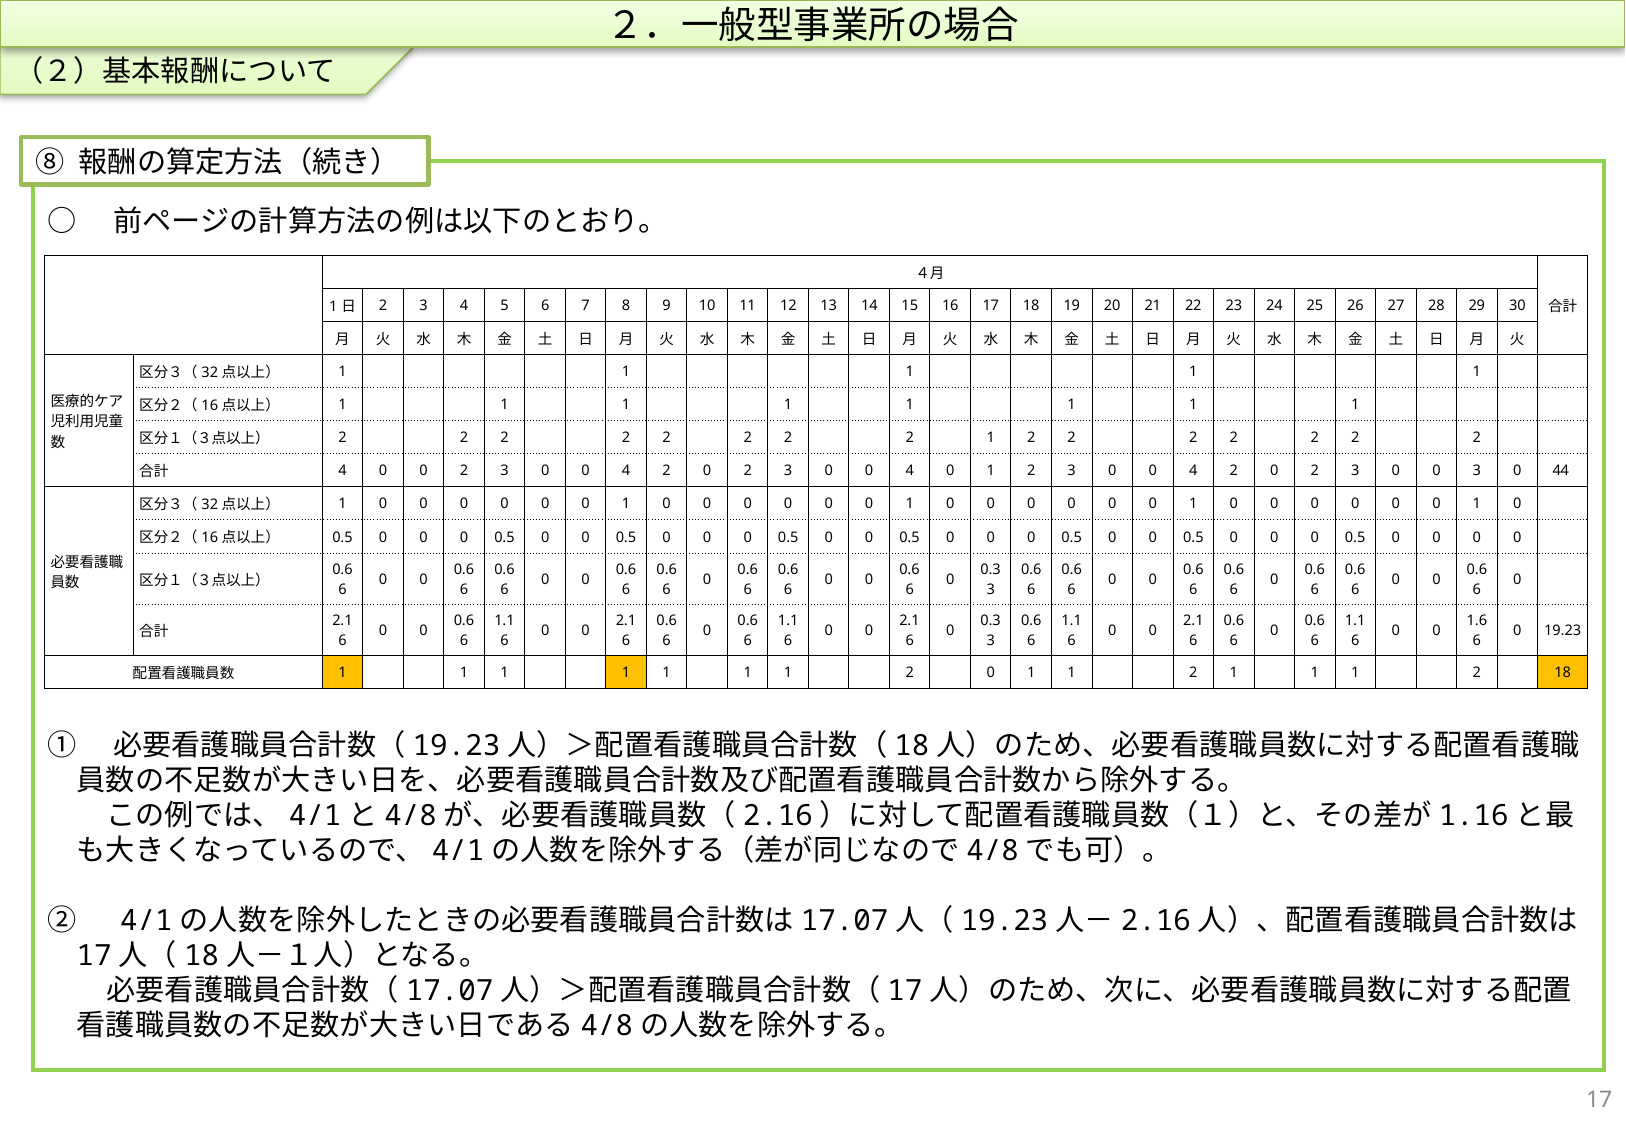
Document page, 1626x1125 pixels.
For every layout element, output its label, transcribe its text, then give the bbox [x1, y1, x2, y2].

table_cell [728, 388, 767, 421]
table_cell 0.66 [647, 553, 686, 604]
table_cell 1.66 [1457, 604, 1497, 655]
table_cell 0.33 [971, 604, 1010, 655]
table_cell 15 [890, 289, 929, 321]
table_cell 2 [1295, 454, 1335, 486]
table_cell [647, 388, 686, 421]
table_cell 2 [1214, 454, 1254, 486]
table_cell 0.66 [323, 553, 362, 604]
table_cell 1 [647, 656, 686, 688]
table_cell 配置看護職員数 [45, 656, 322, 688]
table_cell 月 [606, 322, 646, 354]
table_cell 0 [485, 487, 524, 520]
table_cell 月 [890, 322, 929, 354]
table_cell 0.66 [606, 553, 646, 604]
table_cell 27 [1376, 289, 1416, 321]
table_cell 0 [971, 520, 1010, 553]
table_cell 0.66 [1011, 604, 1051, 655]
table_cell 2 [1011, 421, 1051, 454]
table_cell 3 [404, 289, 443, 321]
table_cell 0 [728, 487, 767, 520]
table_cell 0.5 [323, 520, 362, 553]
table_cell 0 [363, 604, 403, 655]
table_cell 1 [1336, 656, 1375, 688]
table_cell 1 [890, 355, 929, 388]
table_cell 2.16 [1174, 604, 1213, 655]
table_cell 0.66 [1295, 553, 1335, 604]
table_cell [1133, 388, 1173, 421]
table_cell 0 [930, 553, 970, 604]
table_cell 24 [1255, 289, 1294, 321]
table_cell [444, 388, 484, 421]
table_cell [809, 421, 848, 454]
table_cell 日 [1417, 322, 1456, 354]
table_cell 火 [1214, 322, 1254, 354]
table_cell 1 [1214, 656, 1254, 688]
table_cell 0 [1417, 487, 1456, 520]
table_cell 1 [485, 388, 524, 421]
table_cell 0 [647, 487, 686, 520]
table_cell 0.66 [485, 553, 524, 604]
table_cell 12 [768, 289, 808, 321]
table_cell 0 [404, 520, 443, 553]
table_cell [809, 388, 848, 421]
table_cell 2 [1295, 421, 1335, 454]
table_cell 16 [930, 289, 970, 321]
table_cell 17 [971, 289, 1010, 321]
table_cell 0 [849, 520, 889, 553]
table_cell 3 [1457, 454, 1497, 486]
table_cell [1336, 355, 1375, 388]
table_cell [566, 421, 605, 454]
table_cell 4 [890, 454, 929, 486]
table_cell 日 [1133, 322, 1173, 354]
table_cell 4 [323, 454, 362, 486]
table_cell [1133, 656, 1173, 688]
table_cell 1 [606, 487, 646, 520]
table_cell [363, 656, 403, 688]
table_cell 0 [404, 487, 443, 520]
table_cell 0 [1133, 553, 1173, 604]
table_cell 水 [404, 322, 443, 354]
table_cell 2 [728, 421, 767, 454]
table_cell 0.5 [1174, 520, 1213, 553]
table_cell 0 [849, 553, 889, 604]
table_cell 0.5 [606, 520, 646, 553]
table_cell [363, 355, 403, 388]
slide_number 16 [1248, 1070, 1625, 1125]
table_cell 1 [1174, 487, 1213, 520]
table_cell 1 [323, 388, 362, 421]
table_cell [1376, 656, 1416, 688]
table_cell 0 [1255, 553, 1294, 604]
table_cell 1 [1457, 487, 1497, 520]
table_cell 木 [1295, 322, 1335, 354]
table_cell 木 [444, 322, 484, 354]
table_cell 0 [1214, 520, 1254, 553]
table_cell 水 [1255, 322, 1294, 354]
table_cell [687, 388, 727, 421]
table_cell [1376, 388, 1416, 421]
table_cell 0 [1255, 487, 1294, 520]
table_cell [930, 355, 970, 388]
table_cell 日 [566, 322, 605, 354]
table_cell [1417, 388, 1456, 421]
table_cell 18 [1011, 289, 1051, 321]
table_cell 土 [1376, 322, 1416, 354]
table_cell 0 [1376, 604, 1416, 655]
table_cell 1 [1174, 388, 1213, 421]
table_cell 2 [768, 421, 808, 454]
table_cell 土 [809, 322, 848, 354]
table_cell [1214, 388, 1254, 421]
table_cell 18 [1538, 656, 1587, 688]
table_cell 13 [809, 289, 848, 321]
table_cell 19.23 [1538, 604, 1587, 655]
table_cell 3 [1052, 454, 1092, 486]
table_cell 0 [1376, 520, 1416, 553]
table_cell [1093, 656, 1132, 688]
table_cell 火 [363, 322, 403, 354]
table_cell 2 [444, 454, 484, 486]
table_cell [1417, 421, 1456, 454]
table_cell [525, 656, 565, 688]
table_cell 0 [849, 454, 889, 486]
table_cell 2.16 [606, 604, 646, 655]
table_cell 1 [606, 388, 646, 421]
table_cell 0 [930, 520, 970, 553]
table_cell 0 [1011, 487, 1051, 520]
text_box ⑧ 報酬の算定方法（続き） [19, 135, 431, 187]
table_header 合計 [1538, 256, 1587, 354]
table_cell 6 [525, 289, 565, 321]
table_cell 0 [647, 520, 686, 553]
table_cell 0 [363, 454, 403, 486]
table_cell 水 [687, 322, 727, 354]
table_cell [1498, 388, 1537, 421]
table_cell 0 [1011, 520, 1051, 553]
table_cell [971, 355, 1010, 388]
table_cell 0.66 [768, 553, 808, 604]
table_cell [930, 656, 970, 688]
table_cell 2 [728, 454, 767, 486]
table_cell 0 [849, 604, 889, 655]
table_cell 0.66 [1336, 553, 1375, 604]
table_cell 0.5 [1052, 520, 1092, 553]
table_cell [1093, 388, 1132, 421]
table_cell 0 [1133, 487, 1173, 520]
table_cell 1 [323, 487, 362, 520]
table_cell [363, 421, 403, 454]
table_cell 0 [809, 553, 848, 604]
table_cell 3 [768, 454, 808, 486]
table_cell 0.66 [728, 604, 767, 655]
table_cell 0 [930, 604, 970, 655]
table_cell 2 [1457, 656, 1497, 688]
table_cell 0 [566, 487, 605, 520]
table_cell [1255, 421, 1294, 454]
table_cell [444, 355, 484, 388]
table_cell 1 [728, 656, 767, 688]
table_cell 0 [1457, 520, 1497, 553]
table_cell [809, 656, 848, 688]
table_cell 28 [1417, 289, 1456, 321]
text_box （２）基本報酬について [0, 56, 404, 96]
table_cell 0 [1255, 520, 1294, 553]
table_cell 0.66 [444, 553, 484, 604]
table_cell 火 [647, 322, 686, 354]
table_cell [1295, 355, 1335, 388]
table_cell 0 [687, 520, 727, 553]
table_cell 0.66 [647, 604, 686, 655]
table_cell 0.5 [768, 520, 808, 553]
table_cell 区分２（16点以上） [134, 520, 322, 553]
table_header ４月 [323, 256, 1537, 288]
text_box ○ 前ページの計算方法の例は以下のとおり。 ① 必要看護職員合計数（19.23人）＞配置看護職員合計数（18人）のため、必要看護職員数に対する配置看護職員数の不足数が大きい日を、必要看護職員合計数及び配置看護職員合計数から除外する。 この例では、4/1と4/8が、必要看護職員数（2.16）に対して配置看護職員数（１）と、その差が1.16と最も大きくなっているので、4/1の人数を除外する（差が同じなので4/8でも可）。 ② 4/1の人数を除外したときの必要看護職員合計数は17.07人（19.23人－2.16人）、配置看護職員合計数は17人（18人－１人）となる。 必要看護職員合計数（17.07人）＞配置看護職員合計数（17人）のため、次に、必要看護職員数に対する配置看護職員数の不足数が大きい日である4/8の人数を除外する。 [32, 160, 1604, 1071]
table_cell 0.66 [1011, 553, 1051, 604]
table_cell [404, 388, 443, 421]
table_cell [1214, 355, 1254, 388]
text_box ２．一般型事業所の場合 [0, 0, 1625, 48]
table_cell [849, 656, 889, 688]
table_cell 0 [1376, 487, 1416, 520]
table_cell [1295, 388, 1335, 421]
table_cell 22 [1174, 289, 1213, 321]
table_cell [1255, 388, 1294, 421]
table_cell 0 [1093, 553, 1132, 604]
table_cell 1.16 [768, 604, 808, 655]
table_cell 2 [1174, 656, 1213, 688]
table_cell 20 [1093, 289, 1132, 321]
table_cell [1498, 656, 1537, 688]
table_cell 0 [930, 487, 970, 520]
table_cell 0 [363, 553, 403, 604]
table_cell [849, 421, 889, 454]
table_cell 土 [1093, 322, 1132, 354]
table_cell 1 [971, 454, 1010, 486]
table_cell 0 [1498, 487, 1537, 520]
table_cell 2 [1336, 421, 1375, 454]
table_cell 0 [971, 487, 1010, 520]
table_cell 1 [485, 656, 524, 688]
table_cell [566, 656, 605, 688]
table_cell [1376, 355, 1416, 388]
table_cell 1 [606, 355, 646, 388]
table_cell 区分２（16点以上） [134, 388, 322, 421]
table_cell 0 [1255, 604, 1294, 655]
table_cell 0 [768, 487, 808, 520]
table_cell 金 [768, 322, 808, 354]
table_cell 2.16 [323, 604, 362, 655]
table_cell 0.66 [1052, 553, 1092, 604]
table_cell [1538, 355, 1587, 388]
table_cell [1538, 421, 1587, 454]
table_cell [1255, 355, 1294, 388]
table_cell [1457, 388, 1497, 421]
table_cell 1.16 [485, 604, 524, 655]
table_cell 1 [890, 388, 929, 421]
table_cell 1 [768, 656, 808, 688]
table_cell 区分３（32点以上） [134, 355, 322, 388]
table_cell 3 [485, 454, 524, 486]
table_cell 0 [687, 553, 727, 604]
table_cell 2 [890, 421, 929, 454]
table_cell 0 [1052, 487, 1092, 520]
table_cell 0 [1498, 520, 1537, 553]
table_cell 2 [1457, 421, 1497, 454]
table_cell 0 [1376, 553, 1416, 604]
table_cell 0.5 [485, 520, 524, 553]
table_cell 2.16 [890, 604, 929, 655]
table_cell 44 [1538, 454, 1587, 486]
table_cell 0 [1417, 454, 1456, 486]
table_cell [566, 355, 605, 388]
table_cell 1 [606, 656, 646, 688]
table_cell 0 [1295, 487, 1335, 520]
table_cell 0 [1417, 553, 1456, 604]
table_cell 2 [606, 421, 646, 454]
table_cell [404, 421, 443, 454]
table_cell 2 [647, 421, 686, 454]
table_cell [1498, 355, 1537, 388]
table_cell 月 [323, 322, 362, 354]
table_cell 0 [1417, 520, 1456, 553]
table_cell 0 [363, 520, 403, 553]
table_cell 0 [1498, 553, 1537, 604]
table_cell 月 [1457, 322, 1497, 354]
table_cell 0 [525, 520, 565, 553]
table_cell [363, 388, 403, 421]
table_cell 0 [404, 553, 443, 604]
table_cell 合計 [134, 604, 322, 655]
table_cell 1 [1052, 656, 1092, 688]
table_cell [1133, 355, 1173, 388]
table_cell 19 [1052, 289, 1092, 321]
table_cell 0 [1133, 454, 1173, 486]
table_cell 0 [687, 487, 727, 520]
table_cell 1日 [323, 289, 362, 321]
table_cell 0 [1093, 487, 1132, 520]
table_cell [687, 656, 727, 688]
table_cell 火 [930, 322, 970, 354]
table_cell 23 [1214, 289, 1254, 321]
table_cell 0 [525, 454, 565, 486]
table_cell 2 [1011, 454, 1051, 486]
table_cell 25 [1295, 289, 1335, 321]
table_cell [525, 421, 565, 454]
table_cell 11 [728, 289, 767, 321]
table_cell 0 [809, 520, 848, 553]
table_cell 0 [566, 520, 605, 553]
table_cell 10 [687, 289, 727, 321]
table_cell 4 [444, 289, 484, 321]
table_cell 0 [1498, 454, 1537, 486]
table_cell 0 [1093, 454, 1132, 486]
table_cell 日 [849, 322, 889, 354]
table_cell 0 [1133, 604, 1173, 655]
table_cell 26 [1336, 289, 1375, 321]
table_cell 木 [728, 322, 767, 354]
table_cell 0.66 [1214, 553, 1254, 604]
table_cell 金 [485, 322, 524, 354]
table_cell 29 [1457, 289, 1497, 321]
table_cell 0 [809, 487, 848, 520]
table_cell 1 [1011, 656, 1051, 688]
table_cell 0.66 [1214, 604, 1254, 655]
table_cell 1 [323, 355, 362, 388]
table_cell 1 [971, 421, 1010, 454]
table_cell [1011, 355, 1051, 388]
table_cell 0 [1498, 604, 1537, 655]
table_cell [930, 421, 970, 454]
table_cell 水 [971, 322, 1010, 354]
table_cell 2 [647, 454, 686, 486]
table_cell 4 [606, 454, 646, 486]
table_cell 0 [525, 604, 565, 655]
table_cell 0.66 [1174, 553, 1213, 604]
table_cell 0 [525, 487, 565, 520]
table_cell 2 [323, 421, 362, 454]
table_cell 30 [1498, 289, 1537, 321]
table_cell 1 [444, 656, 484, 688]
table_cell 0.5 [890, 520, 929, 553]
table_cell 区分１（３点以上） [134, 421, 322, 454]
table_cell 2 [1052, 421, 1092, 454]
table_cell [1376, 421, 1416, 454]
table_cell 0 [1214, 487, 1254, 520]
table_cell [687, 355, 727, 388]
table_cell 0 [566, 454, 605, 486]
table_cell 1 [1457, 355, 1497, 388]
table_cell [1133, 421, 1173, 454]
table_cell 9 [647, 289, 686, 321]
table_cell 1 [1052, 388, 1092, 421]
table_cell [930, 388, 970, 421]
table_cell 0 [728, 520, 767, 553]
table_cell 必要看護職員数 [45, 487, 133, 655]
table_cell 0 [971, 656, 1010, 688]
table_cell 0 [687, 604, 727, 655]
table_cell 0.66 [1457, 553, 1497, 604]
table_cell 0 [1295, 520, 1335, 553]
table_cell 金 [1336, 322, 1375, 354]
table_cell [768, 355, 808, 388]
table_cell 0 [809, 454, 848, 486]
table_cell [404, 656, 443, 688]
table_cell [1052, 355, 1092, 388]
table_cell 0 [809, 604, 848, 655]
table_cell [1498, 421, 1537, 454]
table_cell [566, 388, 605, 421]
table_cell 0 [566, 553, 605, 604]
table_cell 0 [1133, 520, 1173, 553]
table_cell 金 [1052, 322, 1092, 354]
table_cell [1011, 388, 1051, 421]
table_cell 区分１（３点以上） [134, 553, 322, 604]
table_cell 0 [687, 454, 727, 486]
table_cell [971, 388, 1010, 421]
table_cell 1 [323, 656, 362, 688]
table_cell 区分３（32点以上） [134, 487, 322, 520]
table_cell 5 [485, 289, 524, 321]
table_cell 21 [1133, 289, 1173, 321]
table_cell 医療的ケア児利用児童数 [45, 355, 133, 486]
table_cell 0 [1093, 520, 1132, 553]
table_cell 2 [485, 421, 524, 454]
table_cell [1093, 421, 1132, 454]
table_cell 2 [1174, 421, 1213, 454]
table_cell 3 [1336, 454, 1375, 486]
table_cell 2 [1214, 421, 1254, 454]
table_cell 2 [444, 421, 484, 454]
table_cell [849, 388, 889, 421]
table_cell 合計 [134, 454, 322, 486]
table_cell 0 [444, 520, 484, 553]
table_cell 0.5 [1336, 520, 1375, 553]
table_cell 0 [1376, 454, 1416, 486]
table_cell 0.33 [971, 553, 1010, 604]
table_cell 0 [444, 487, 484, 520]
table_cell [1538, 553, 1587, 604]
table_cell [525, 355, 565, 388]
table_cell 0.66 [890, 553, 929, 604]
table_cell 8 [606, 289, 646, 321]
table_cell 1 [1336, 388, 1375, 421]
table_cell 月 [1174, 322, 1213, 354]
table_cell [809, 355, 848, 388]
table_cell 1 [768, 388, 808, 421]
table_cell [687, 421, 727, 454]
table_cell 0 [566, 604, 605, 655]
table_cell 0 [525, 553, 565, 604]
table_cell 土 [525, 322, 565, 354]
table_cell 0 [404, 454, 443, 486]
table_cell [404, 355, 443, 388]
table_cell 0 [1417, 604, 1456, 655]
table_cell [728, 355, 767, 388]
table_cell [1538, 487, 1587, 520]
table_cell 0 [1336, 487, 1375, 520]
table_cell [485, 355, 524, 388]
table_cell [525, 388, 565, 421]
table_cell 1 [890, 487, 929, 520]
table_cell [1538, 388, 1587, 421]
table_cell 1.16 [1052, 604, 1092, 655]
table_cell 2 [890, 656, 929, 688]
table_cell 0.66 [728, 553, 767, 604]
table_cell 0.66 [1295, 604, 1335, 655]
table_cell 0 [930, 454, 970, 486]
table_cell [849, 355, 889, 388]
table_cell 1 [1174, 355, 1213, 388]
table_cell 0 [1093, 604, 1132, 655]
table_cell 7 [566, 289, 605, 321]
table_cell 0 [363, 487, 403, 520]
table_cell 0 [404, 604, 443, 655]
table_cell 火 [1498, 322, 1537, 354]
table_cell [1538, 520, 1587, 553]
table_cell [1417, 656, 1456, 688]
table_cell 1 [1295, 656, 1335, 688]
table_cell 14 [849, 289, 889, 321]
table_cell 0.66 [444, 604, 484, 655]
table_cell [1255, 656, 1294, 688]
table_cell 2 [363, 289, 403, 321]
table_cell 4 [1174, 454, 1213, 486]
table_cell 1.16 [1336, 604, 1375, 655]
table_cell 0 [849, 487, 889, 520]
table_cell [1093, 355, 1132, 388]
table_header [45, 256, 322, 354]
table_cell 0 [1255, 454, 1294, 486]
table_cell [647, 355, 686, 388]
table_cell [1417, 355, 1456, 388]
table_cell 木 [1011, 322, 1051, 354]
